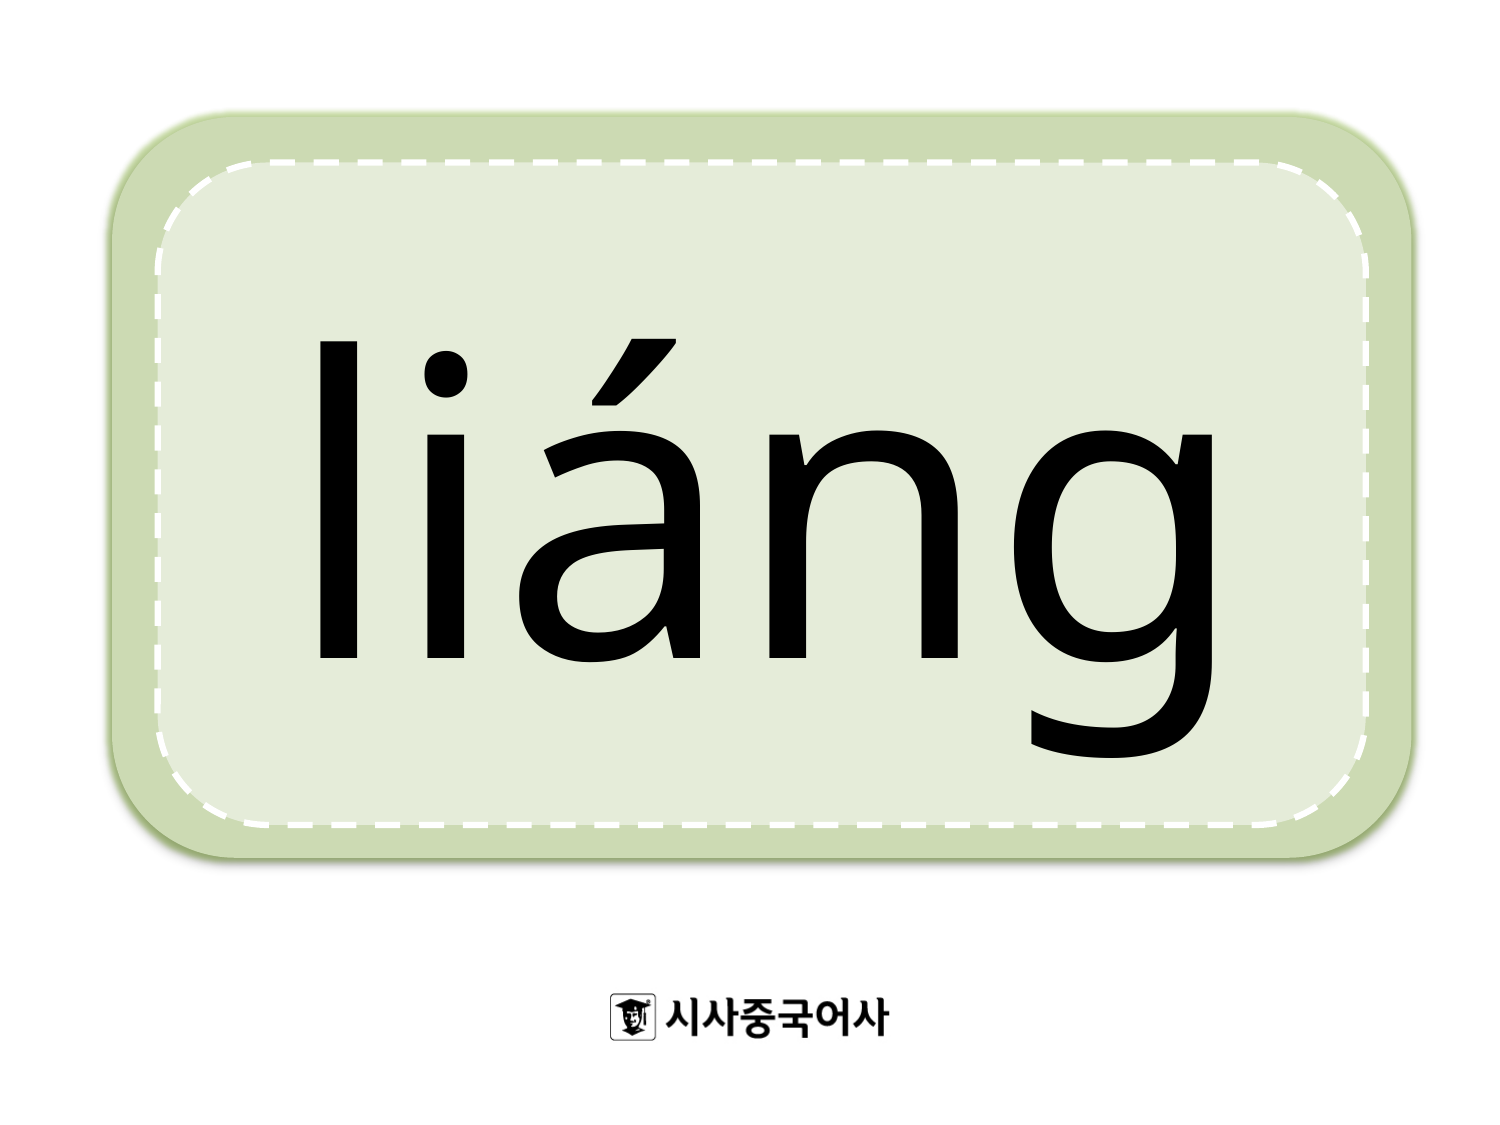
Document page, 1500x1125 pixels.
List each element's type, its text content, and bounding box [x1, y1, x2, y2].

text_box liáng [162, 160, 1371, 824]
picture [602, 987, 898, 1047]
